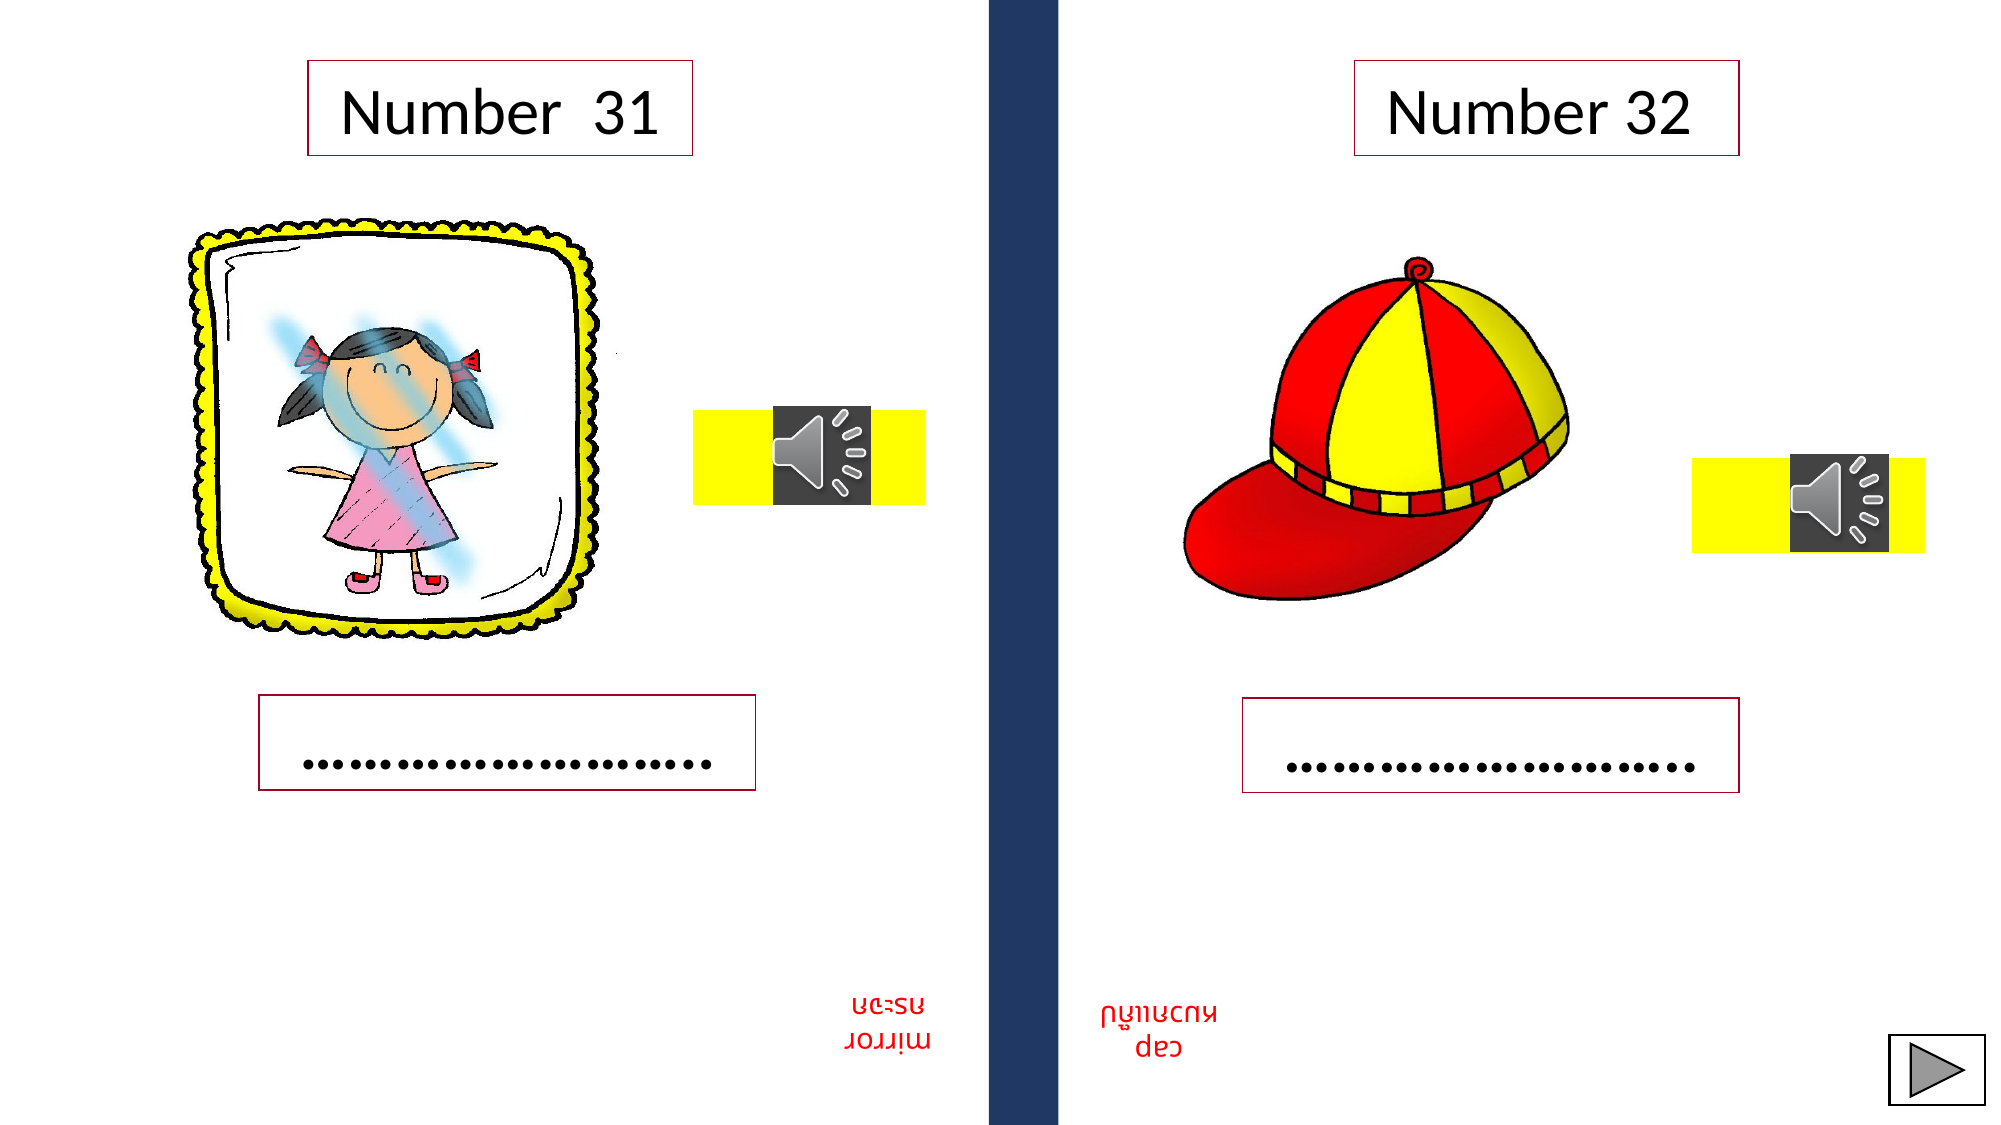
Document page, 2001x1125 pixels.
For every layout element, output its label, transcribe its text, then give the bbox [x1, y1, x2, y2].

table_header [1890, 458, 1925, 553]
text_box Number 31 [308, 60, 693, 156]
text_box [1888, 1034, 1986, 1106]
text_box Number 32 [1354, 60, 1739, 156]
text_box mirror กระจก [817, 985, 959, 1071]
picture [1789, 452, 1890, 553]
text_box [988, 0, 1059, 1125]
table_header [693, 410, 772, 505]
text_box cap หมวกแก๊ป [1076, 993, 1242, 1078]
text_box …………………….. [259, 695, 756, 790]
picture [168, 214, 624, 647]
picture [1158, 247, 1600, 614]
table_header [873, 410, 926, 505]
picture [772, 405, 873, 506]
text_box …………………….. [1242, 697, 1739, 793]
table_header [1692, 458, 1789, 553]
